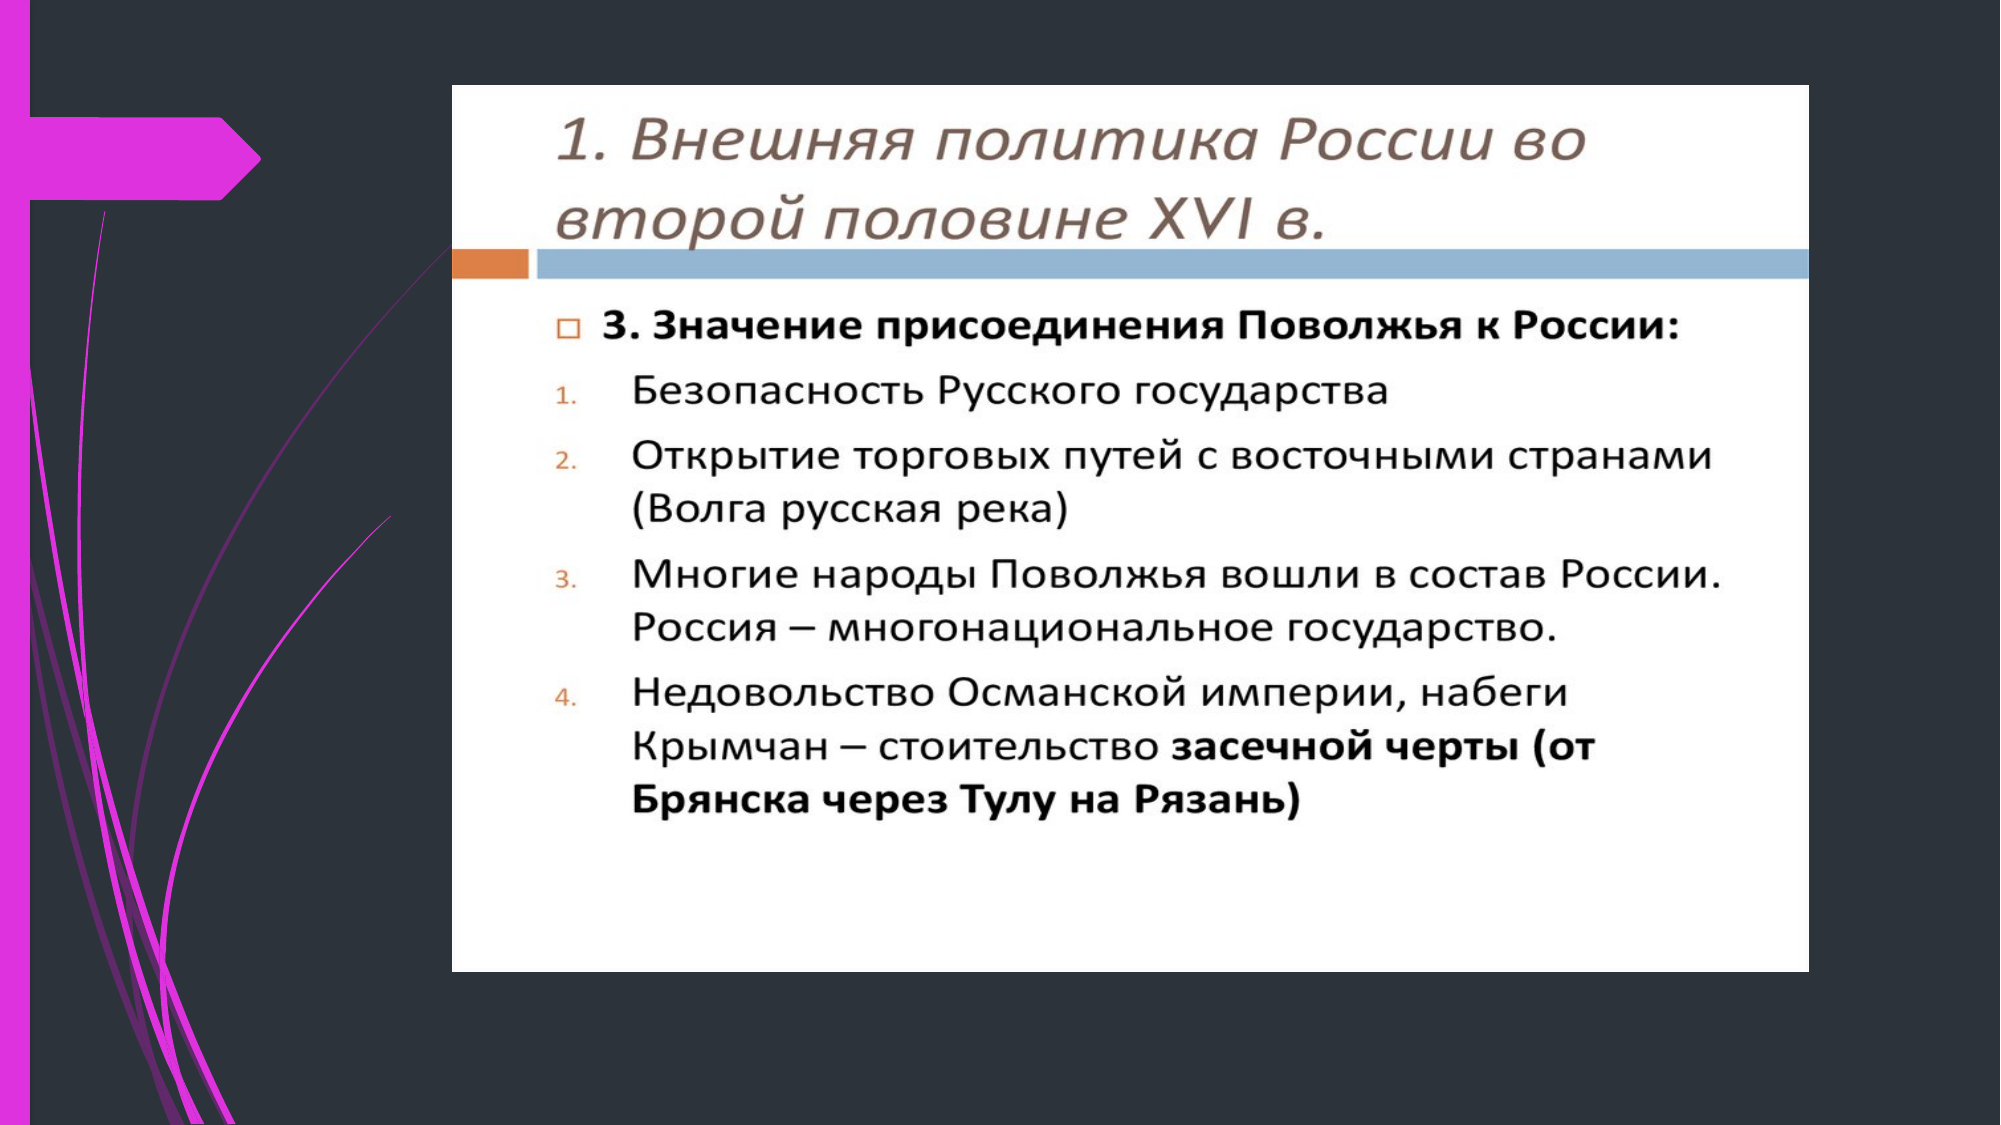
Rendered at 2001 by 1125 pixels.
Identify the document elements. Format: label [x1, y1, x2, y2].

list [452, 84, 1809, 972]
